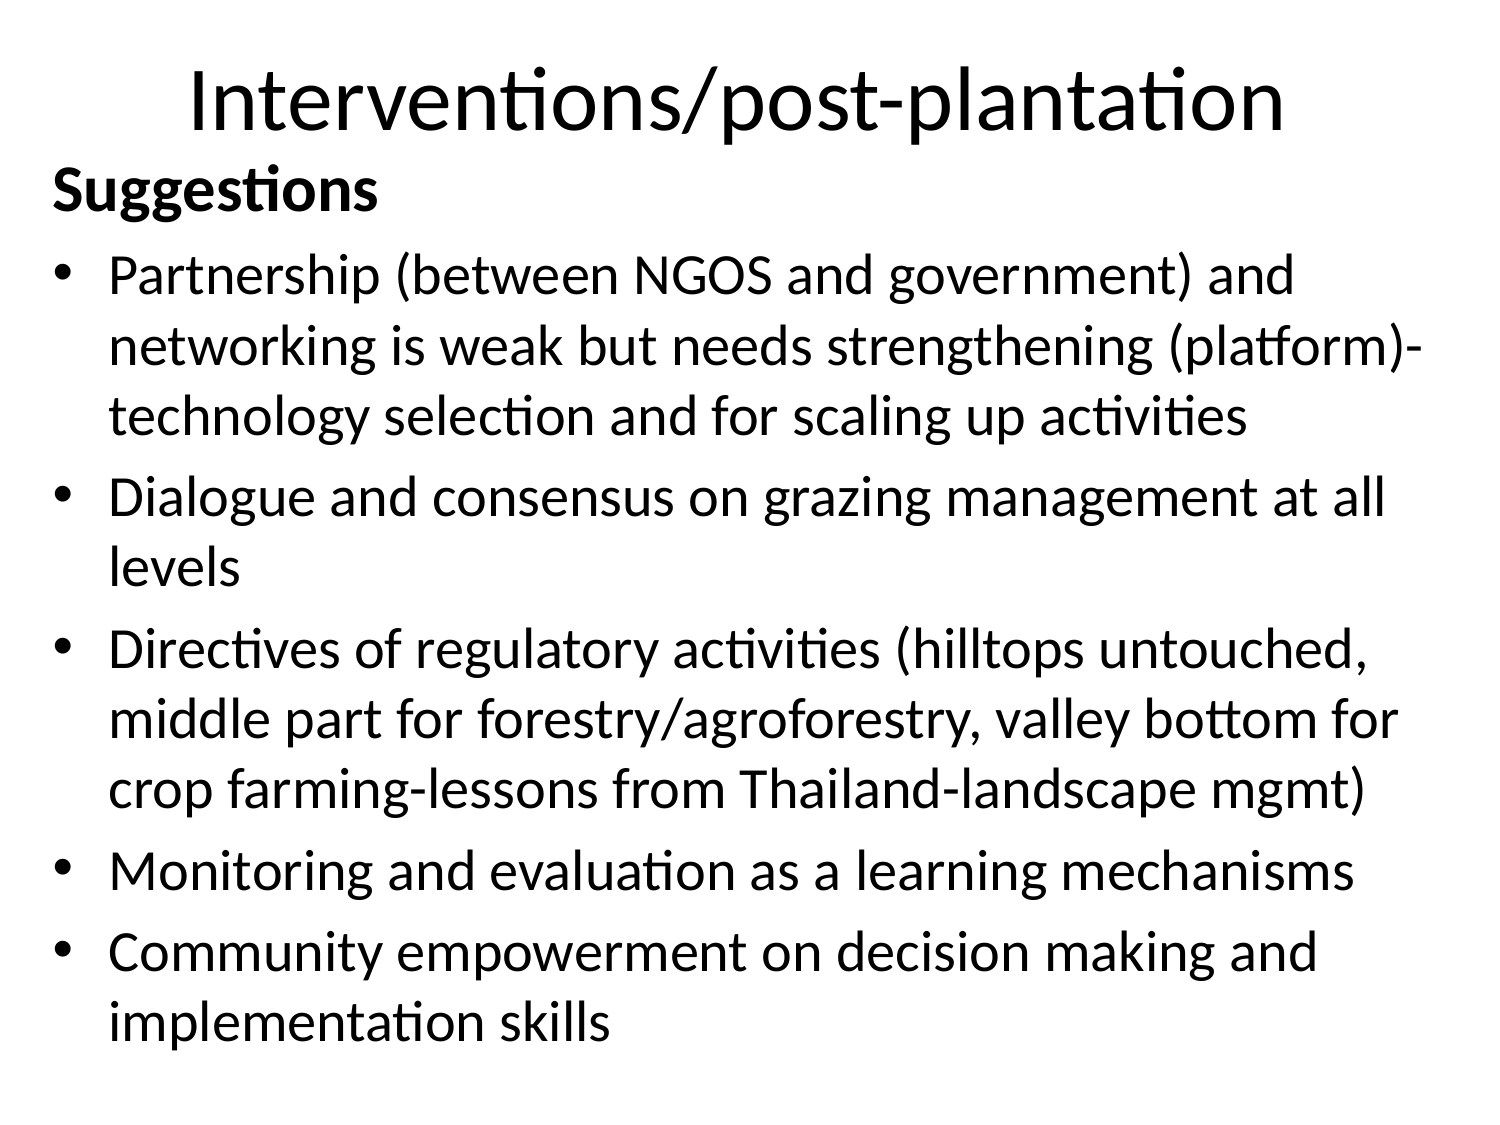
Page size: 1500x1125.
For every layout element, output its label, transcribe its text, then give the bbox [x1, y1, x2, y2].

list Suggestions Partnership (between NGOS and government) and networking is weak but needs strengthening (platform)- technology selection and for scaling up activities Dialogue and consensus on grazing management at all levels Directives of regulatory activities (hilltops untouched, middle part for forestry/agroforestry, valley bottom for crop farming-lessons from Thailand-landscape mgmt) Monitoring and evaluation as a learning mechanisms Community empowerment on decision making and implementation skills [37, 137, 1463, 1125]
text_box Interventions/post-plantation [62, 0, 1413, 188]
